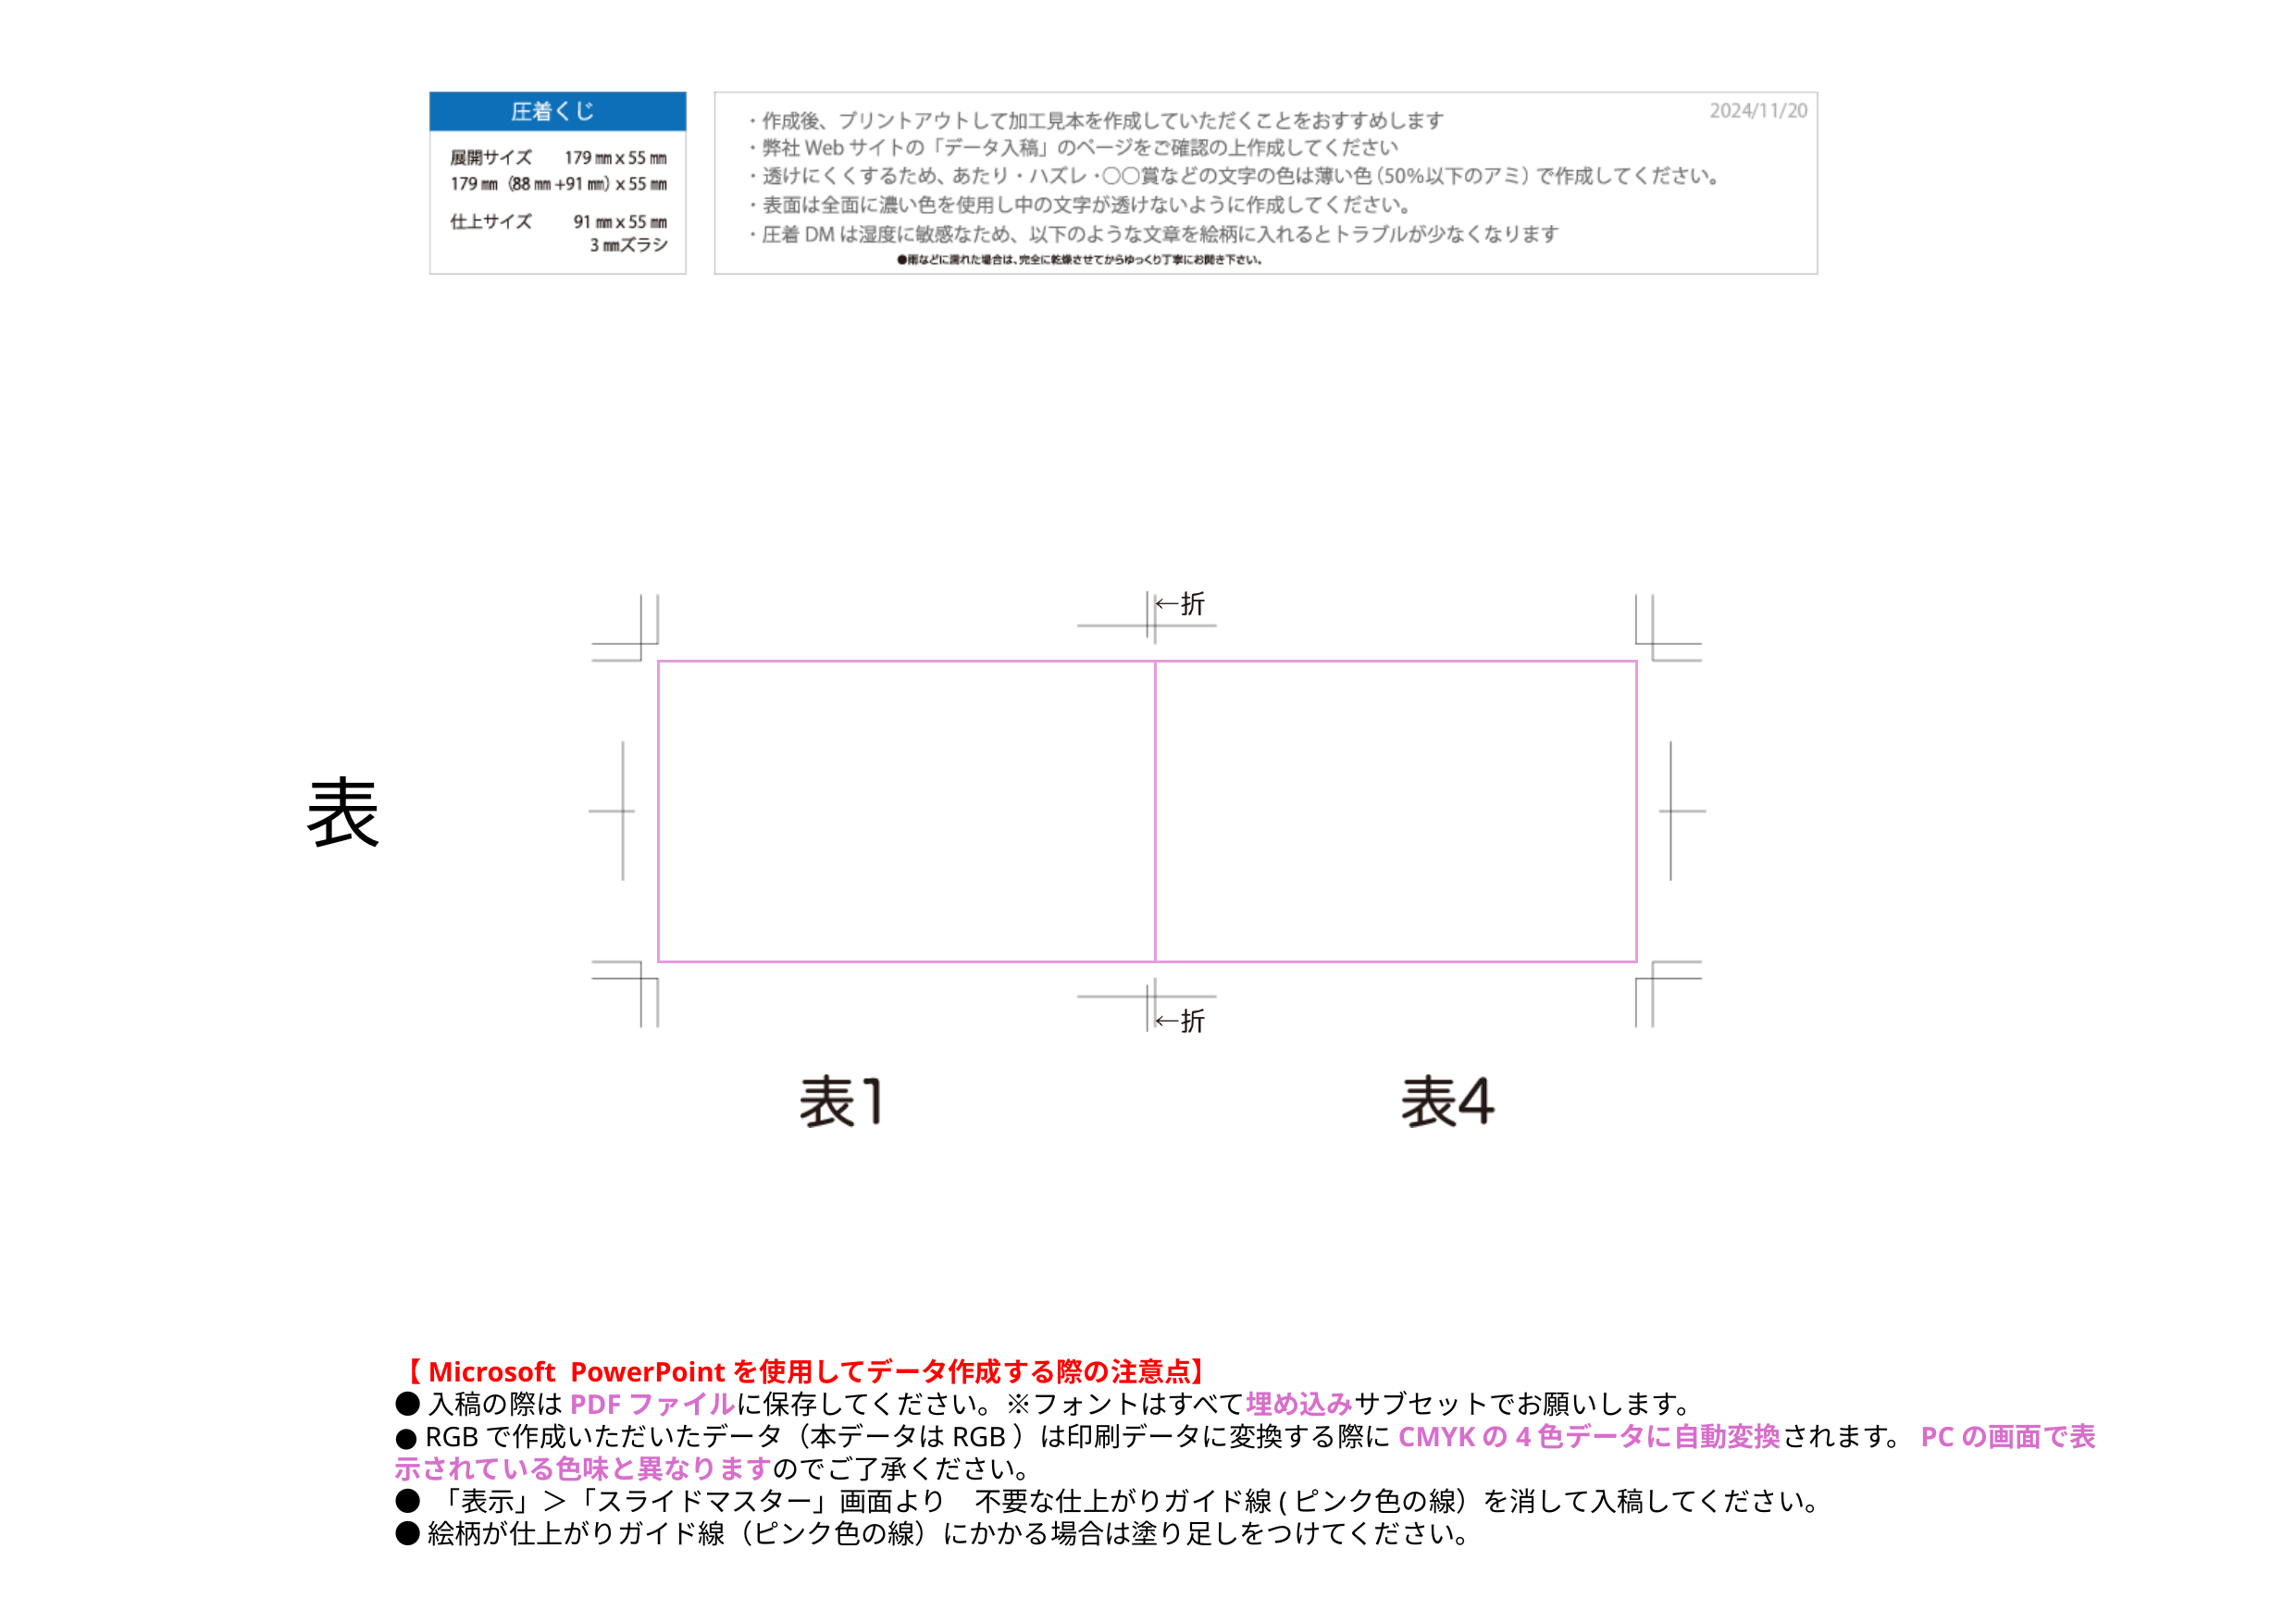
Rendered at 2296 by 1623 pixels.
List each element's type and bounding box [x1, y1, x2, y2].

picture [589, 591, 1706, 1033]
picture [429, 92, 1818, 275]
picture [800, 1074, 1496, 1128]
